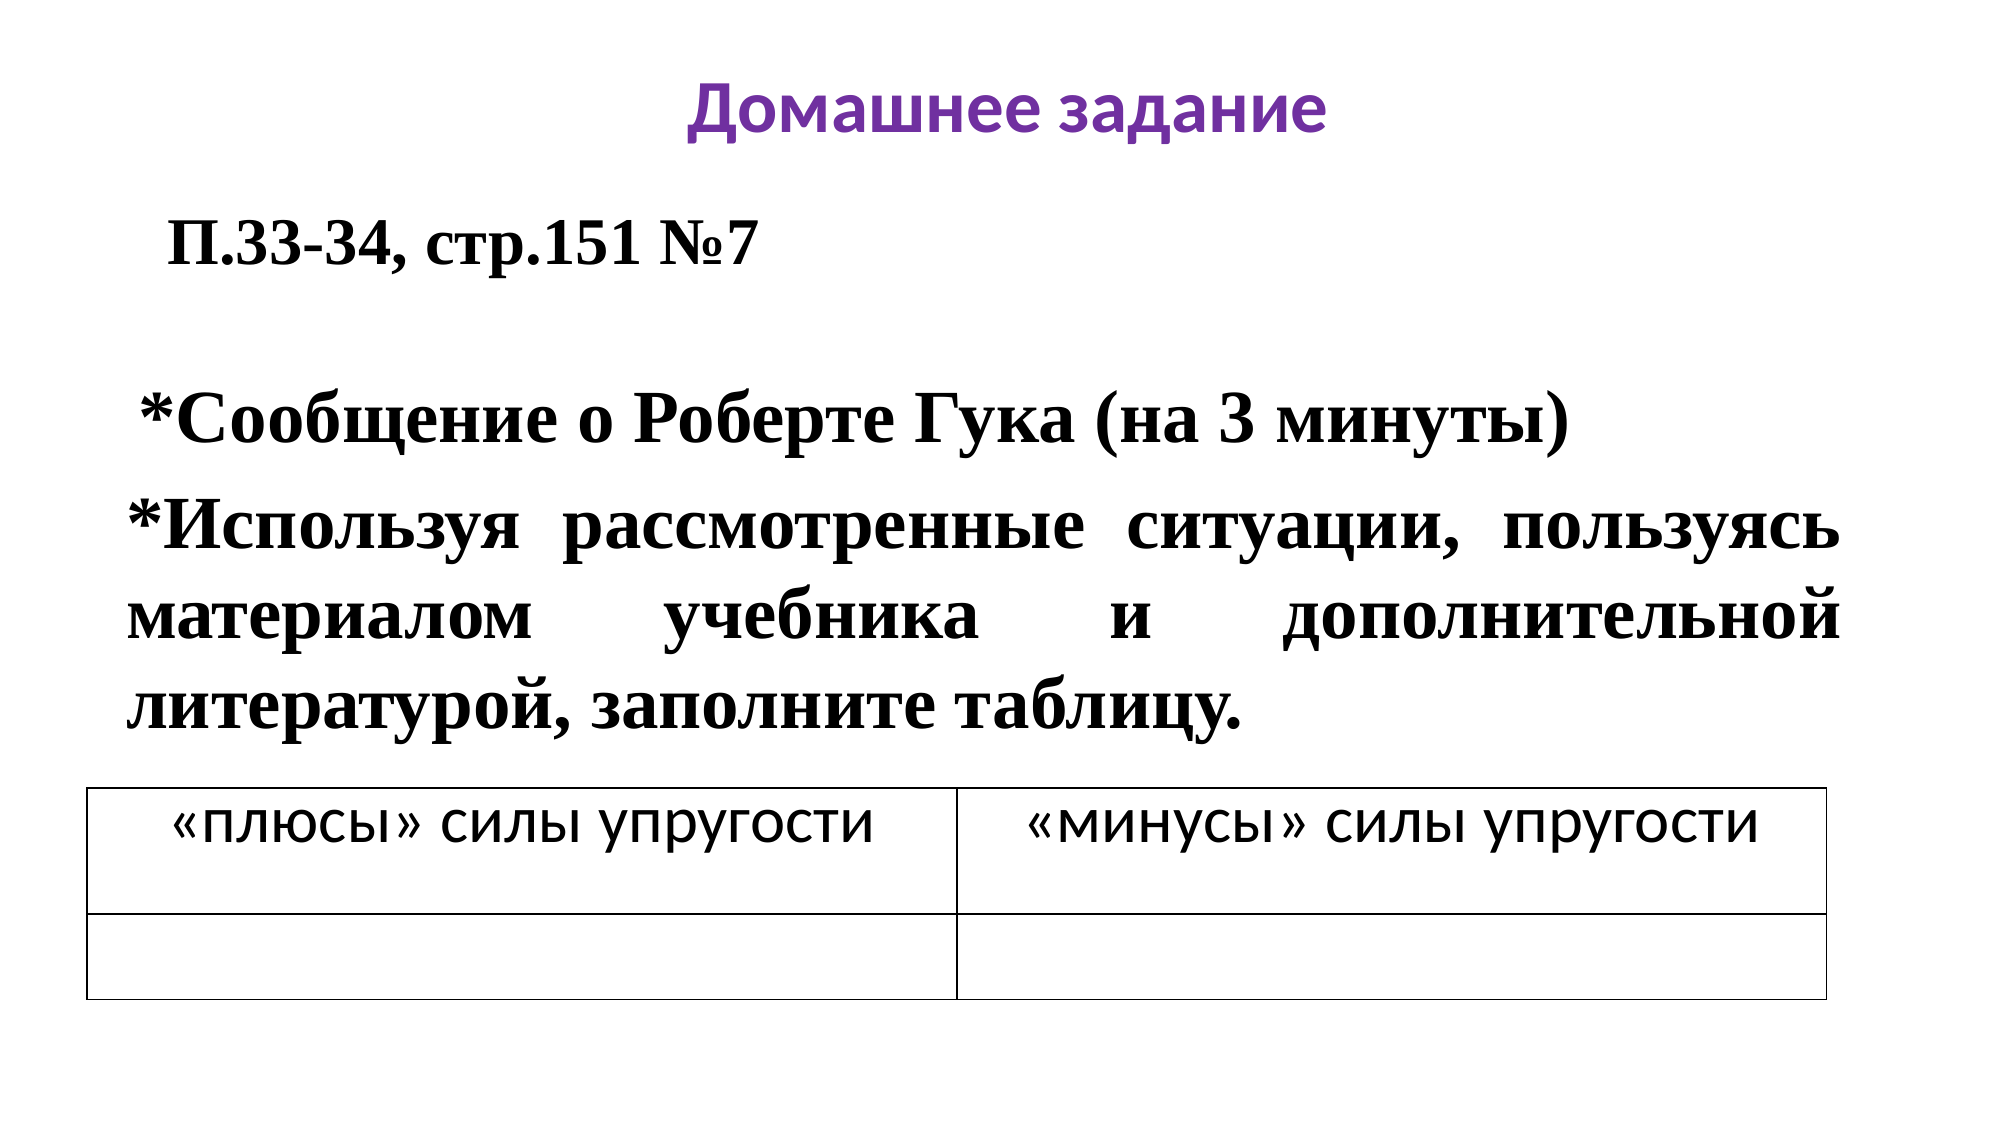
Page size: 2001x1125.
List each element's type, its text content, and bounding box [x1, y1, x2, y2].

table_header «плюсы» силы упругости [88, 789, 956, 913]
text_box Домашнее задание [439, 49, 1577, 155]
table_cell [88, 915, 956, 999]
text_box П.33-34, стр.151 №7 [152, 190, 780, 331]
table_header «минусы» силы упругости [958, 789, 1826, 913]
text_box *Сообщение о Роберте Гука (на 3 минуты) [123, 359, 1870, 465]
table_cell [958, 915, 1826, 999]
text_box *Используя рассмотренные ситуации, пользуясь материалом учебника и дополнительной литературой, заполните таблицу. [111, 466, 1858, 752]
